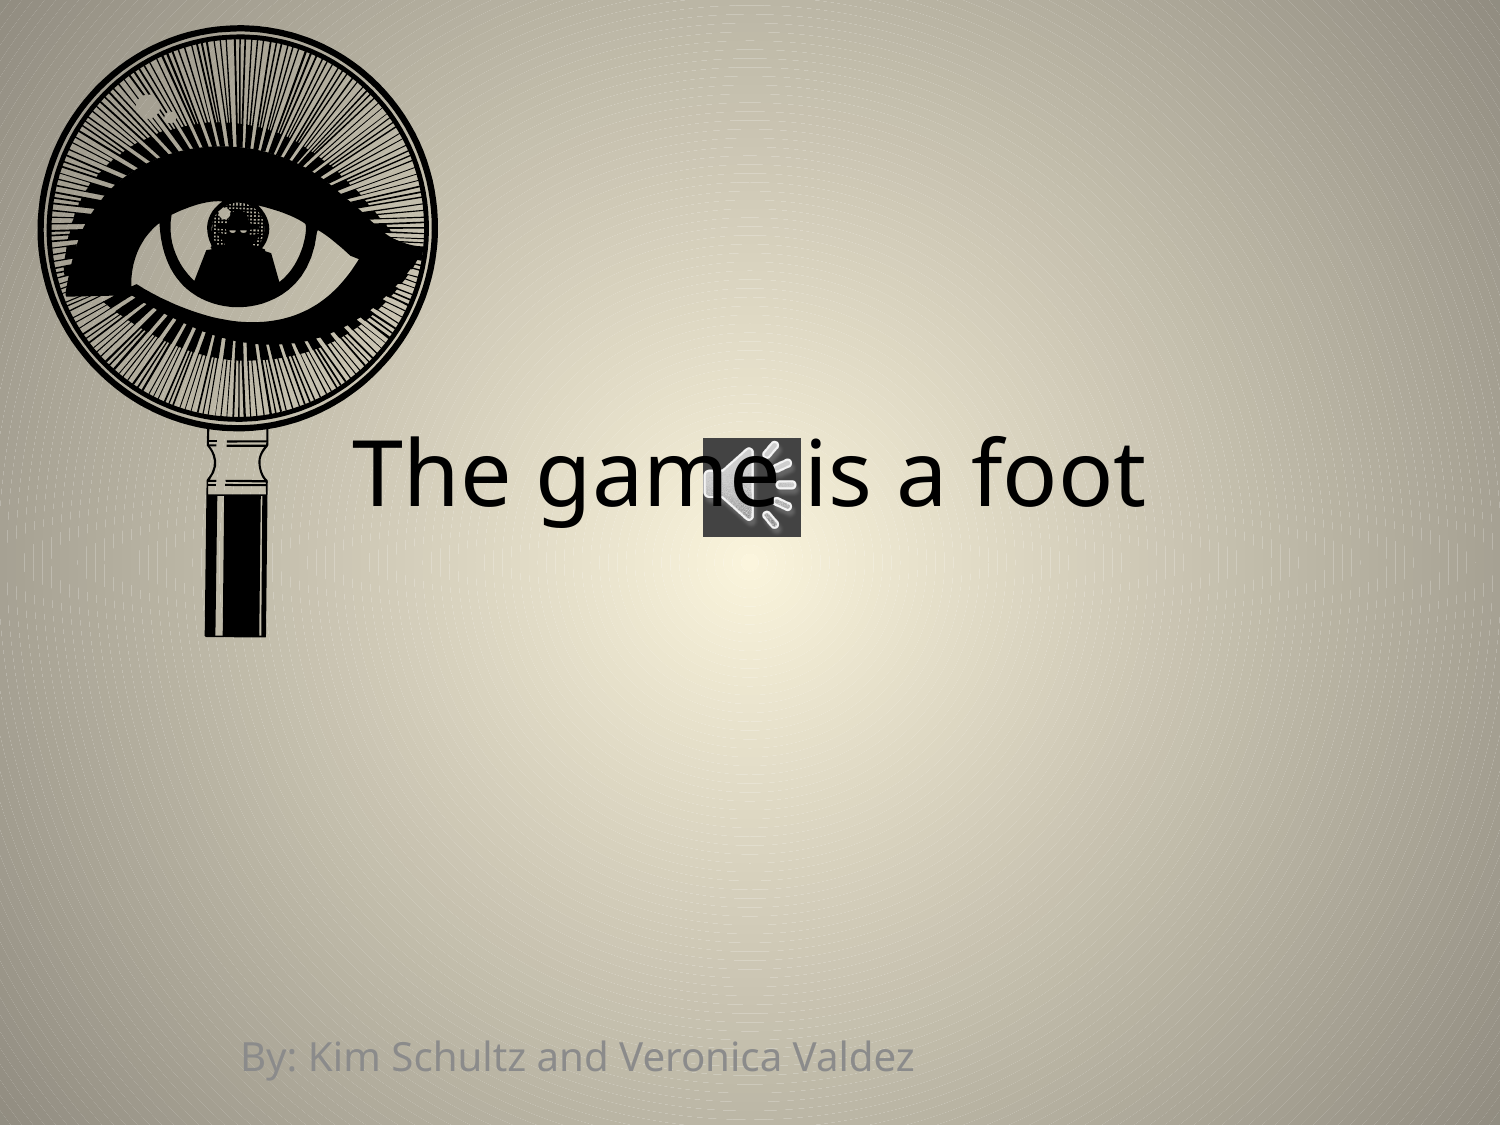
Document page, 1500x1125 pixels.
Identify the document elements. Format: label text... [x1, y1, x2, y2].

subtitle By: Kim Schultz and Veronica Valdez [225, 637, 1275, 1088]
picture [702, 437, 803, 538]
title The game is a foot [444, 349, 1388, 591]
picture [37, 24, 439, 638]
